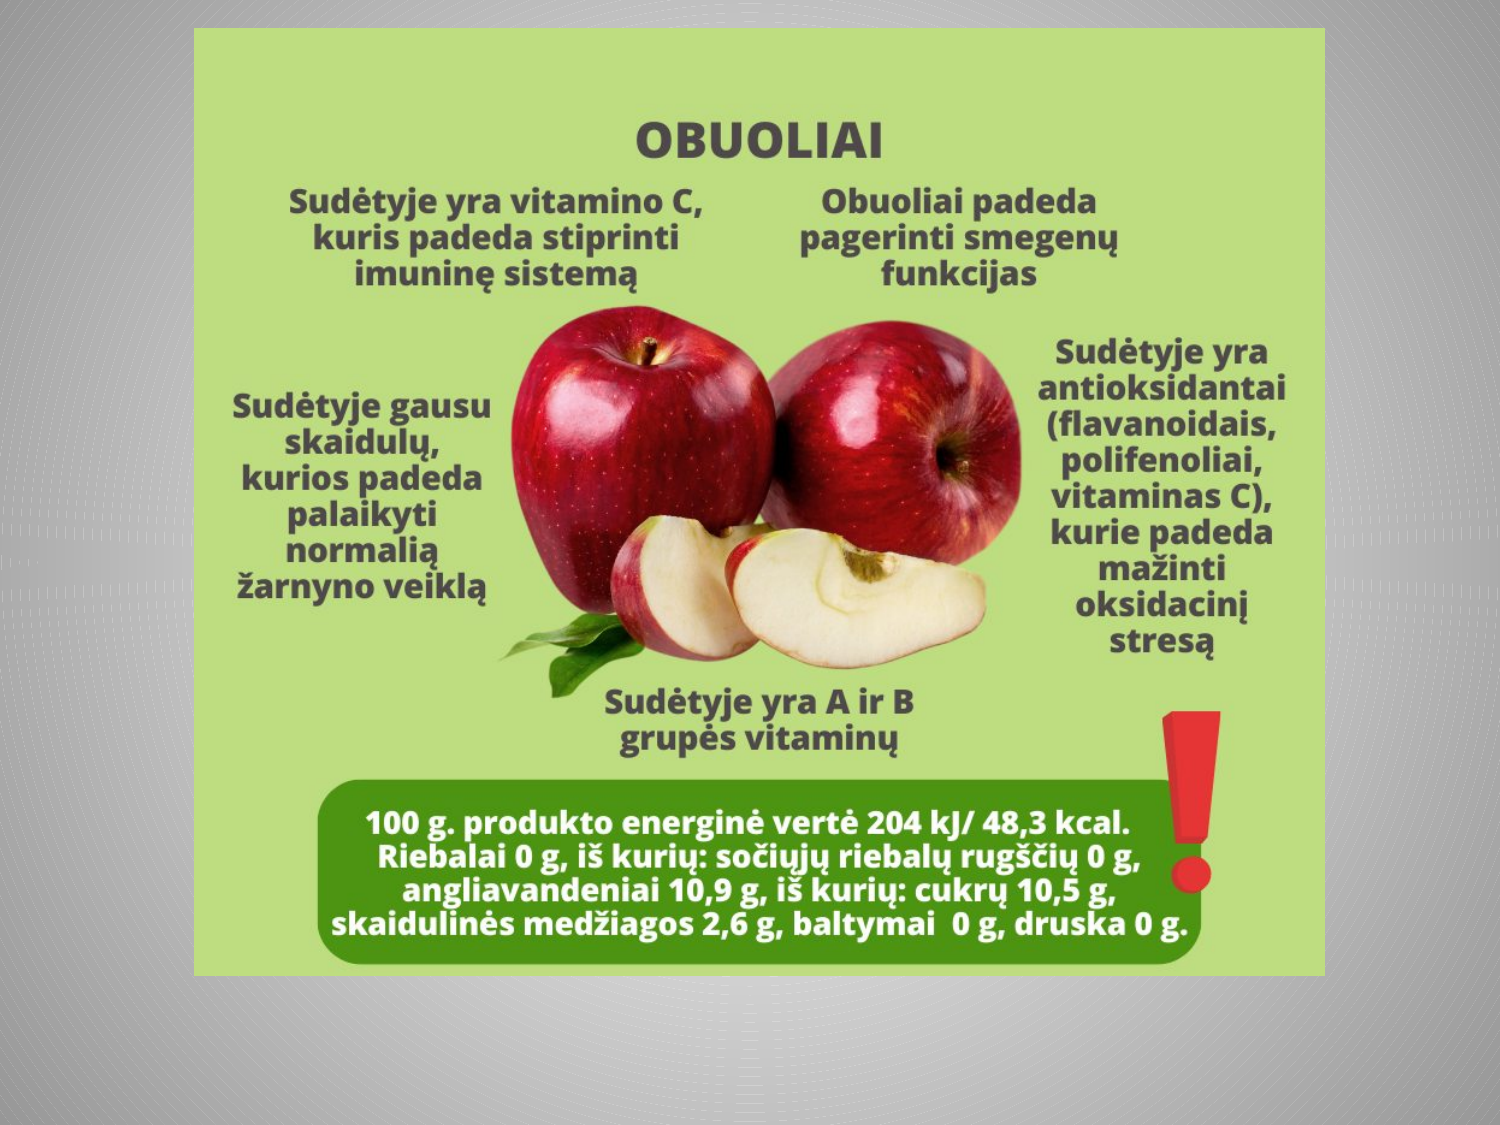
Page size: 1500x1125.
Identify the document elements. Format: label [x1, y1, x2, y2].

picture [194, 28, 1325, 977]
